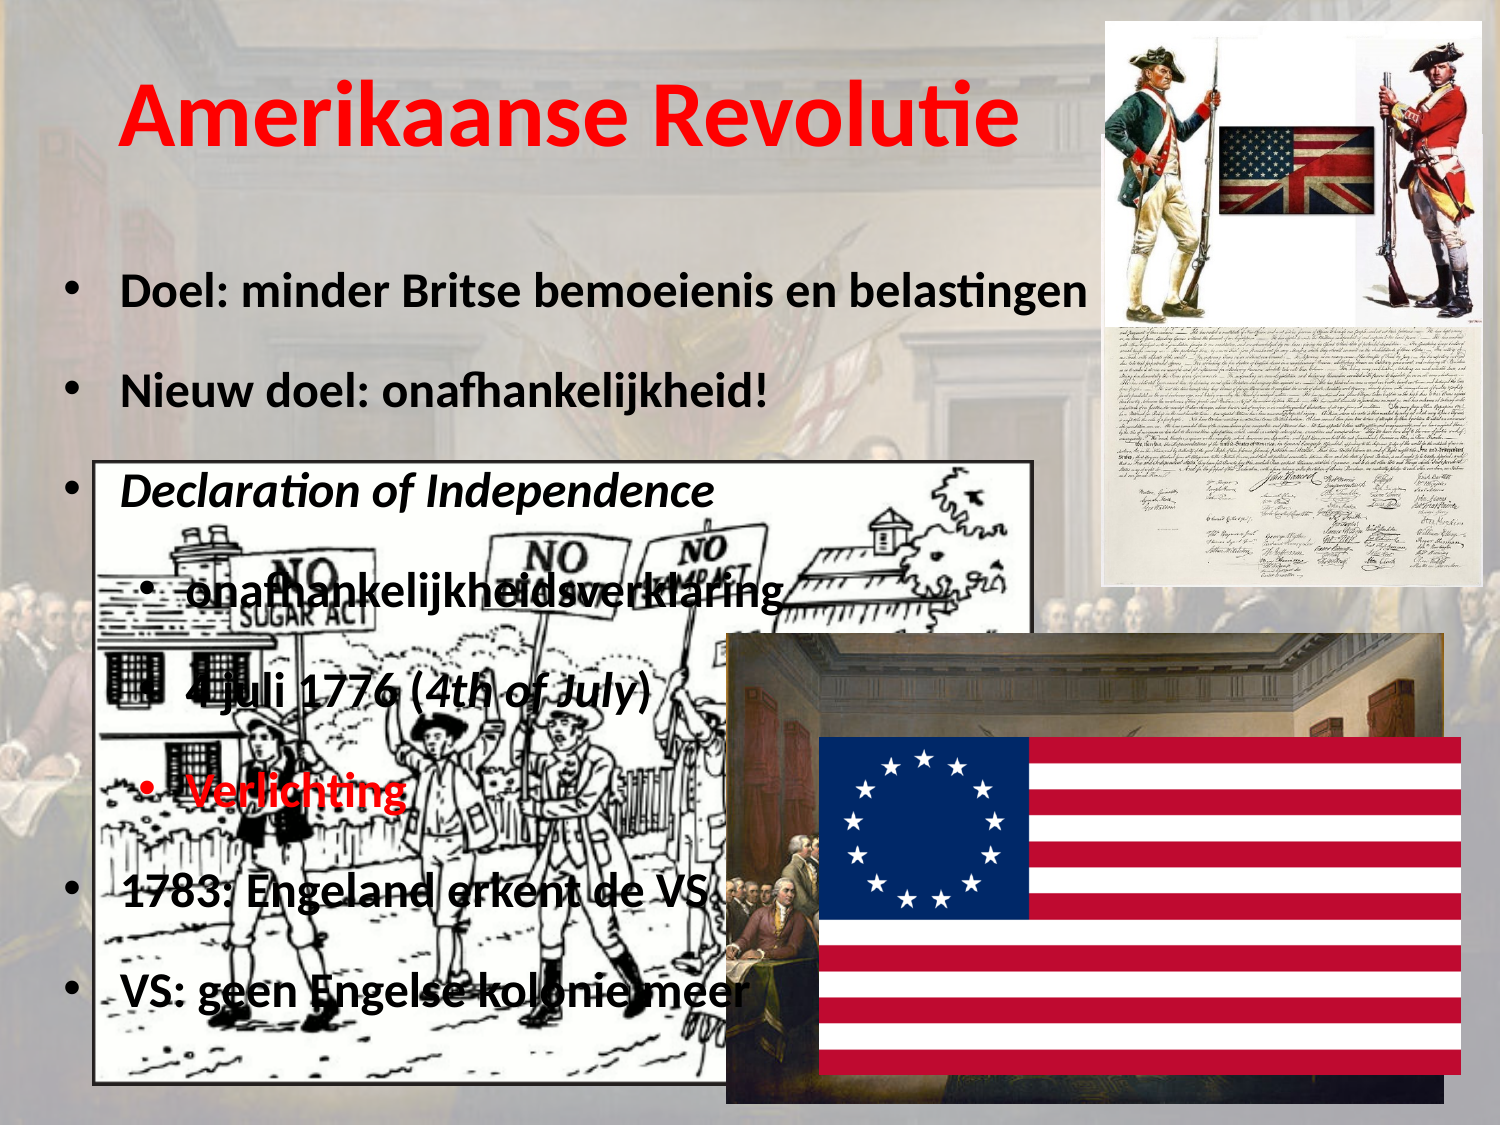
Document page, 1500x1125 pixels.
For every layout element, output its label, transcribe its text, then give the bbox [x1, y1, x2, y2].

text_box Doel: minder Britse bemoeienis en belastingen Nieuw doel: onafhankelijkheid! Declaration of Independence onafhankelijkheidsverklaring 4 juli 1776 (4th of July) Verlichting 1783: Engeland erkent de VS VS: geen Engelse kolonie meer [48, 219, 1131, 1082]
text_box Amerikaanse Revolutie [74, 44, 1065, 197]
picture [1101, 20, 1483, 587]
picture [91, 460, 1462, 1105]
